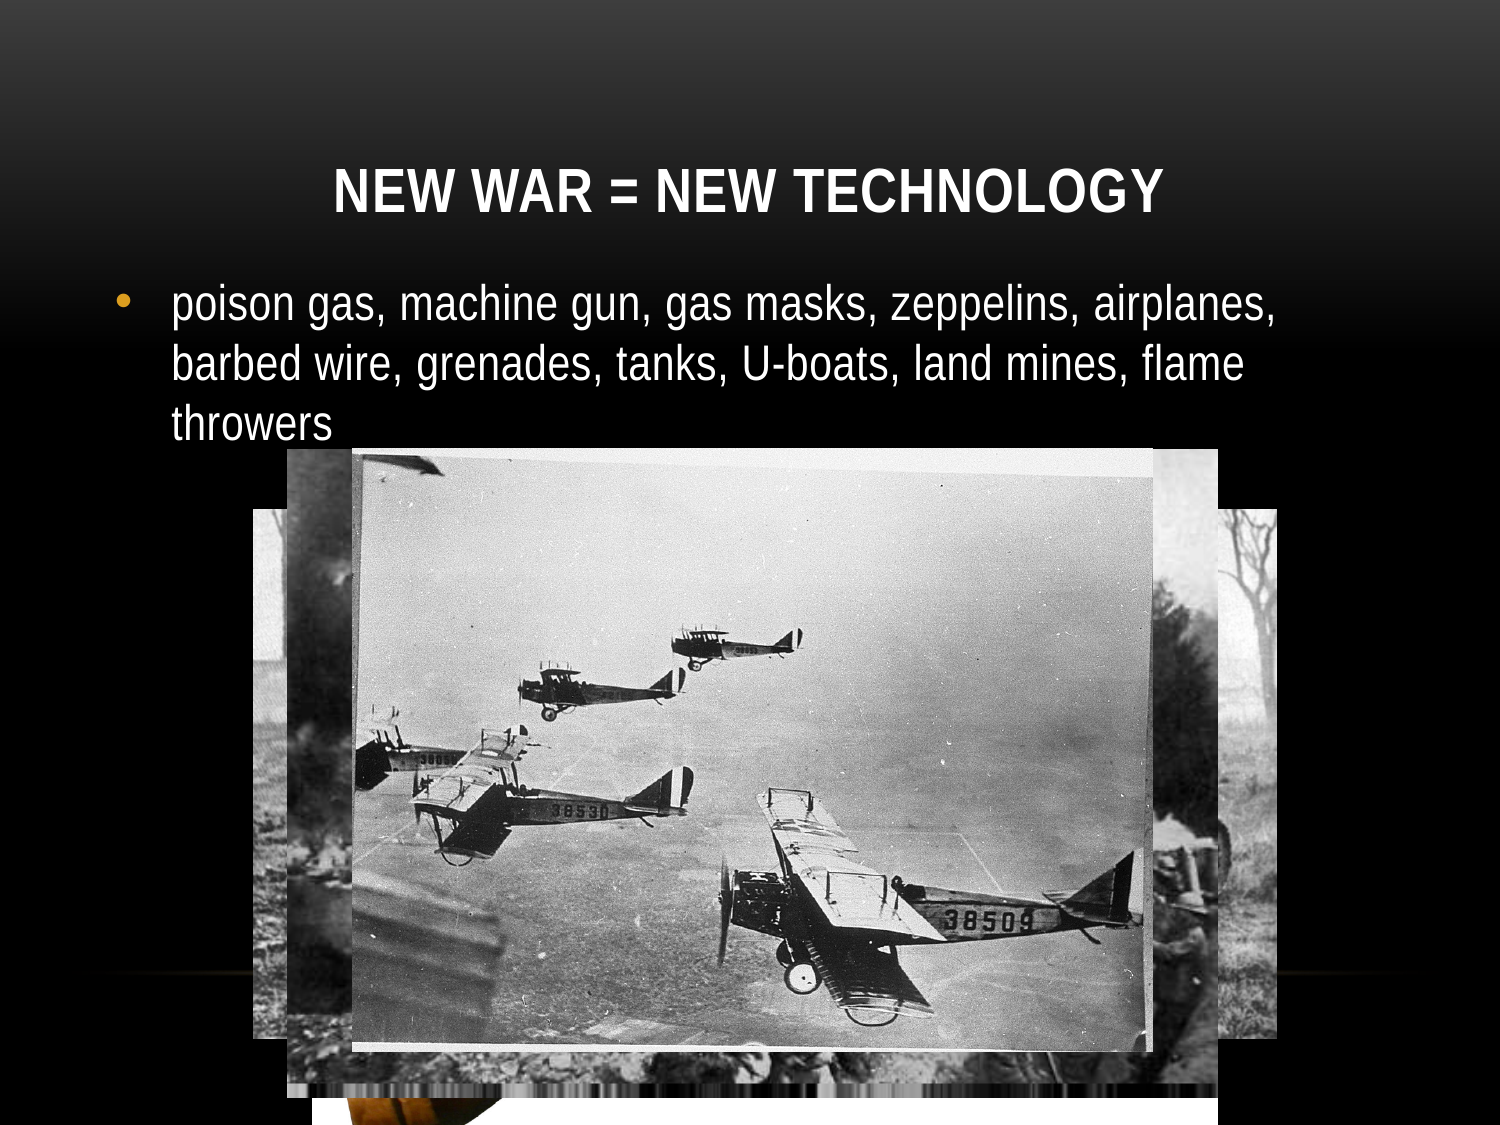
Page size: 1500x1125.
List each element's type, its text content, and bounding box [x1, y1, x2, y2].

list poison gas, machine gun, gas masks, zeppelins, airplanes, barbed wire, grenades, tanks, U-boats, land mines, flame throwers [99, 262, 1400, 938]
picture [0, 0, 1500, 1125]
title New war = New Technology [99, 45, 1400, 233]
